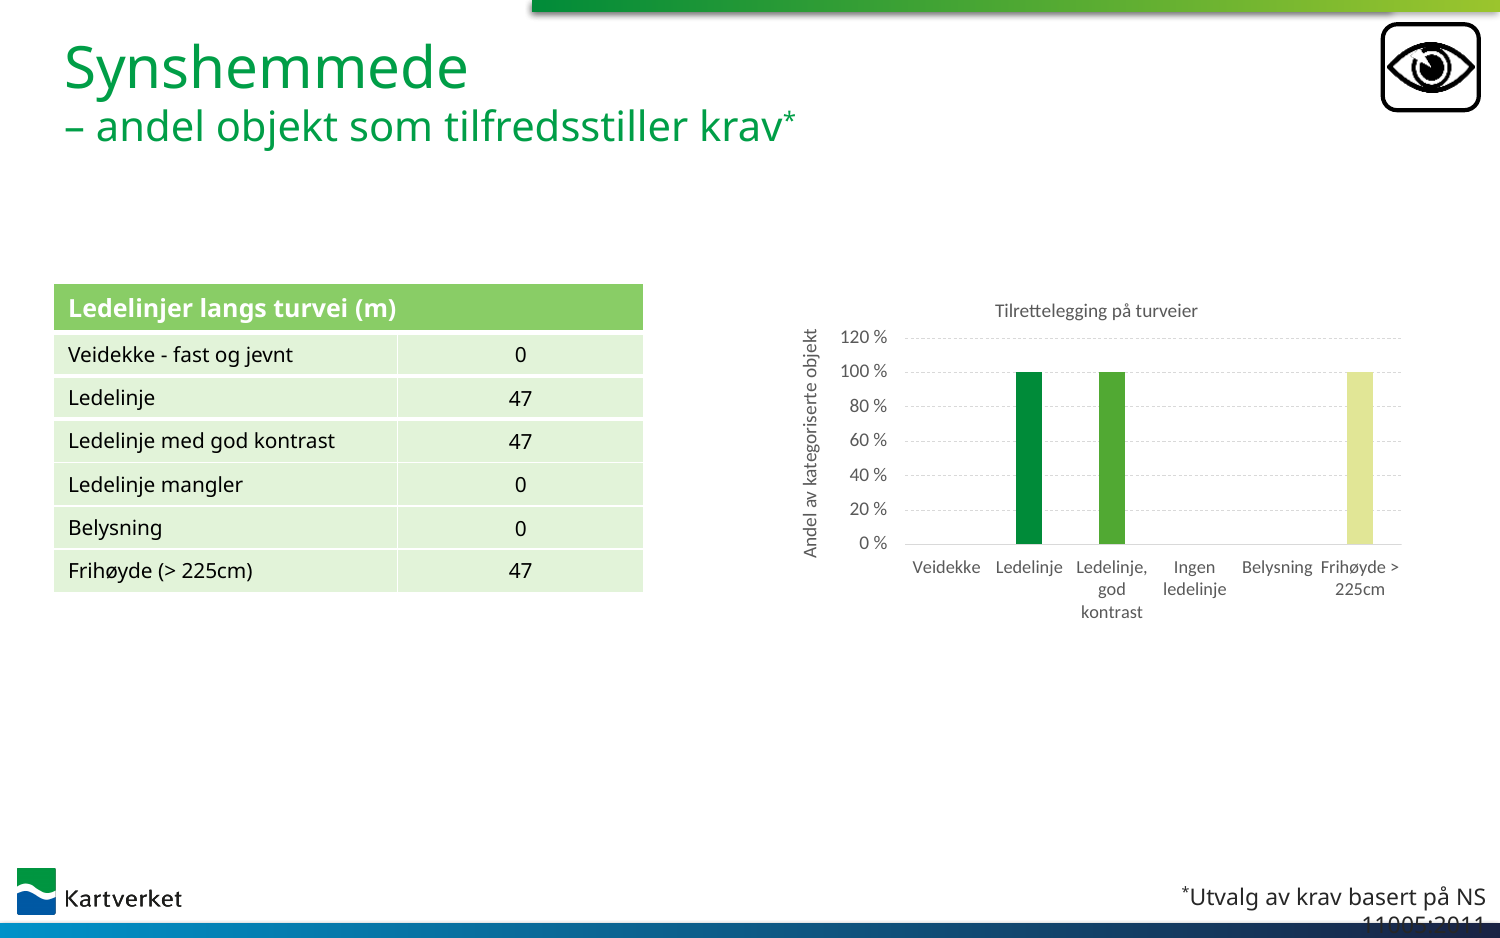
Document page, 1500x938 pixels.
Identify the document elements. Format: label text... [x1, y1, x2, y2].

table_cell Frihøyde (> 225cm) [54, 550, 397, 592]
table_cell 47 [398, 550, 643, 592]
table_cell 47 [398, 378, 643, 417]
table_cell 47 [398, 421, 643, 462]
table_cell Ledelinje [54, 378, 397, 417]
text_box Synshemmede – andel objekt som tilfredsstiller krav* [49, 24, 1431, 158]
table_cell Veidekke - fast og jevnt [54, 335, 397, 374]
table_cell 0 [398, 463, 643, 505]
table_cell Belysning [54, 507, 397, 548]
table_cell 0 [398, 507, 643, 548]
table_cell Ledelinje med god kontrast [54, 421, 397, 462]
table_cell Ledelinje mangler [54, 463, 397, 505]
table_header Ledelinjer langs turvei (m) [54, 284, 643, 330]
table_cell 0 [398, 335, 643, 374]
picture [791, 291, 1402, 630]
text_box *Utvalg av krav basert på NS 11005:2011 [1068, 873, 1500, 938]
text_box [1382, 24, 1480, 111]
